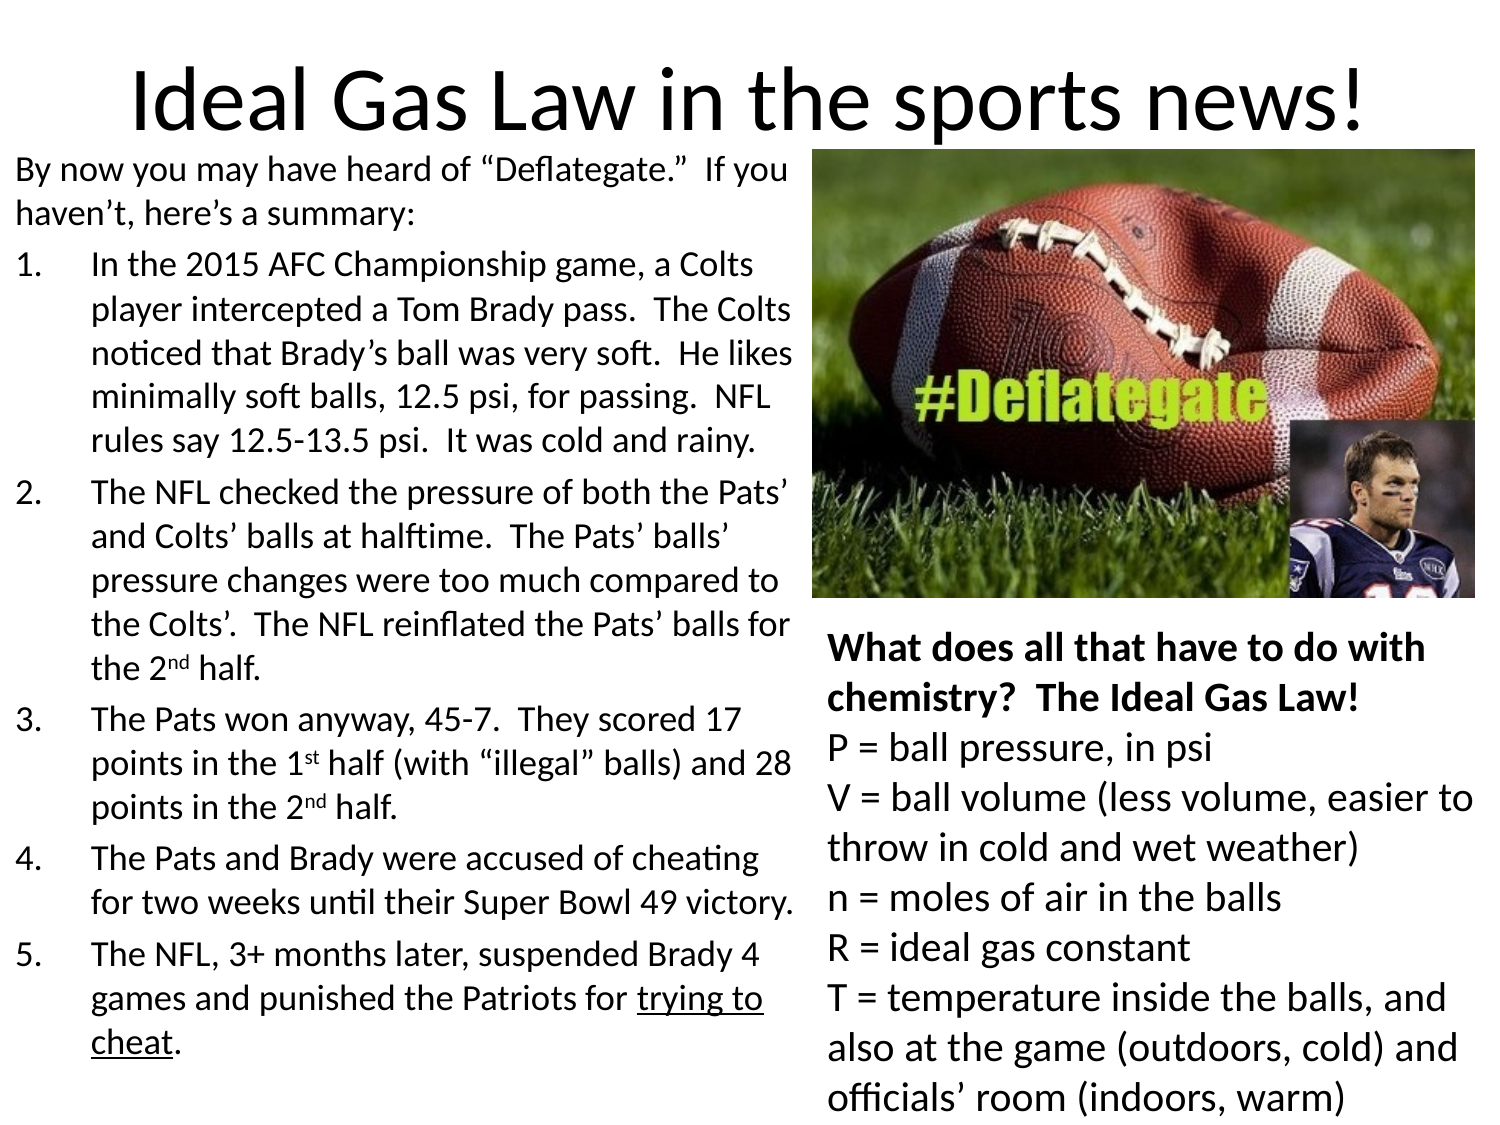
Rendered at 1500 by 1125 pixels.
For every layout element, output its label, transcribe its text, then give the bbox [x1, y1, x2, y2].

title Ideal Gas Law in the sports news! [75, 0, 1425, 148]
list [812, 149, 1476, 598]
text_box What does all that have to do with chemistry? The Ideal Gas Law! P = ball pressure, in psi V = ball volume (less volume, easier to throw in cold and wet weather) n = moles of air in the balls R = ideal gas constant T = temperature inside the balls, and also at the game (outdoors, cold) and officials’ room (indoors, warm) [812, 612, 1500, 1125]
list By now you may have heard of “Deflategate.” If you haven’t, here’s a summary: In the 2015 AFC Championship game, a Colts player intercepted a Tom Brady pass. The Colts noticed that Brady’s ball was very soft. He likes minimally soft balls, 12.5 psi, for passing. NFL rules say 12.5-13.5 psi. It was cold and rainy. The NFL checked the pressure of both the Pats’ and Colts’ balls at halftime. The Pats’ balls’ pressure changes were too much compared to the Colts’. The NFL reinflated the Pats’ balls for the 2nd half. The Pats won anyway, 45-7. They scored 17 points in the 1st half (with “illegal” balls) and 28 points in the 2nd half. The Pats and Brady were accused of cheating for two weeks until their Super Bowl 49 victory. The NFL, 3+ months later, suspended Brady 4 games and punished the Patriots for trying to cheat. [0, 137, 813, 1125]
